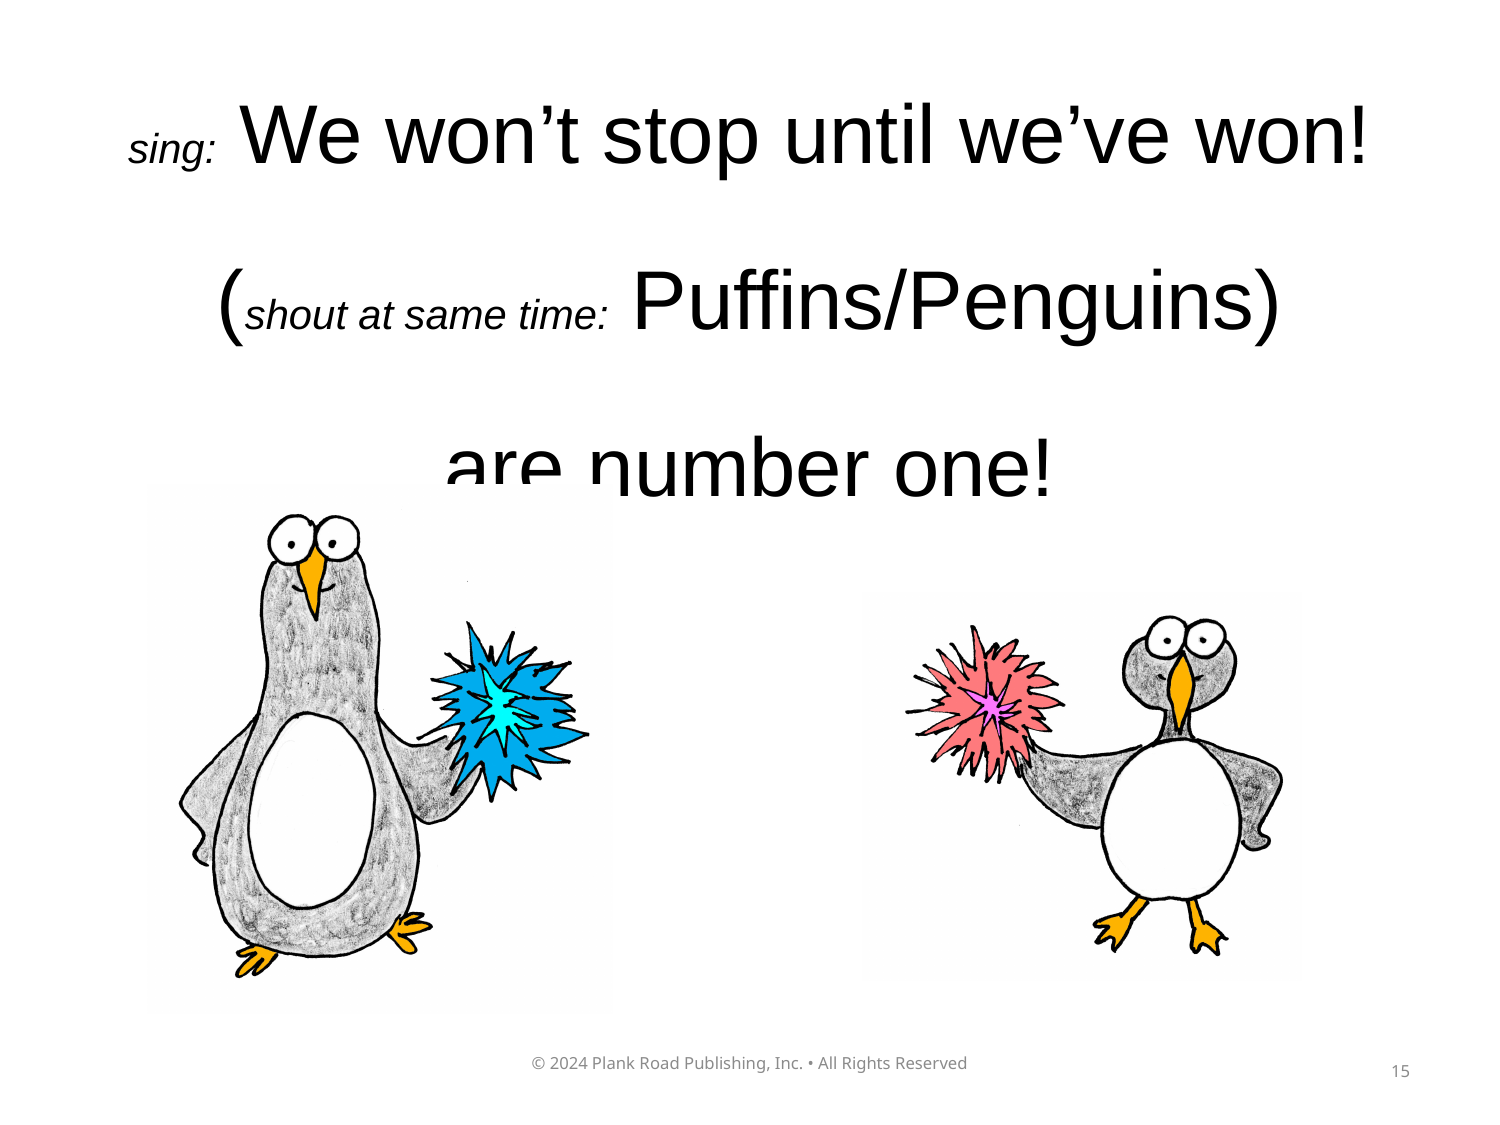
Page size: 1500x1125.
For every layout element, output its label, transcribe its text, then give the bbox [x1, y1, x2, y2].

slide_number 15 [1074, 1042, 1425, 1103]
picture [847, 592, 1302, 981]
picture [147, 484, 613, 1014]
list sing: We won’t stop until we’ve won! (shout at same time: Puffins/Penguins) are number one! [75, 22, 1425, 1014]
